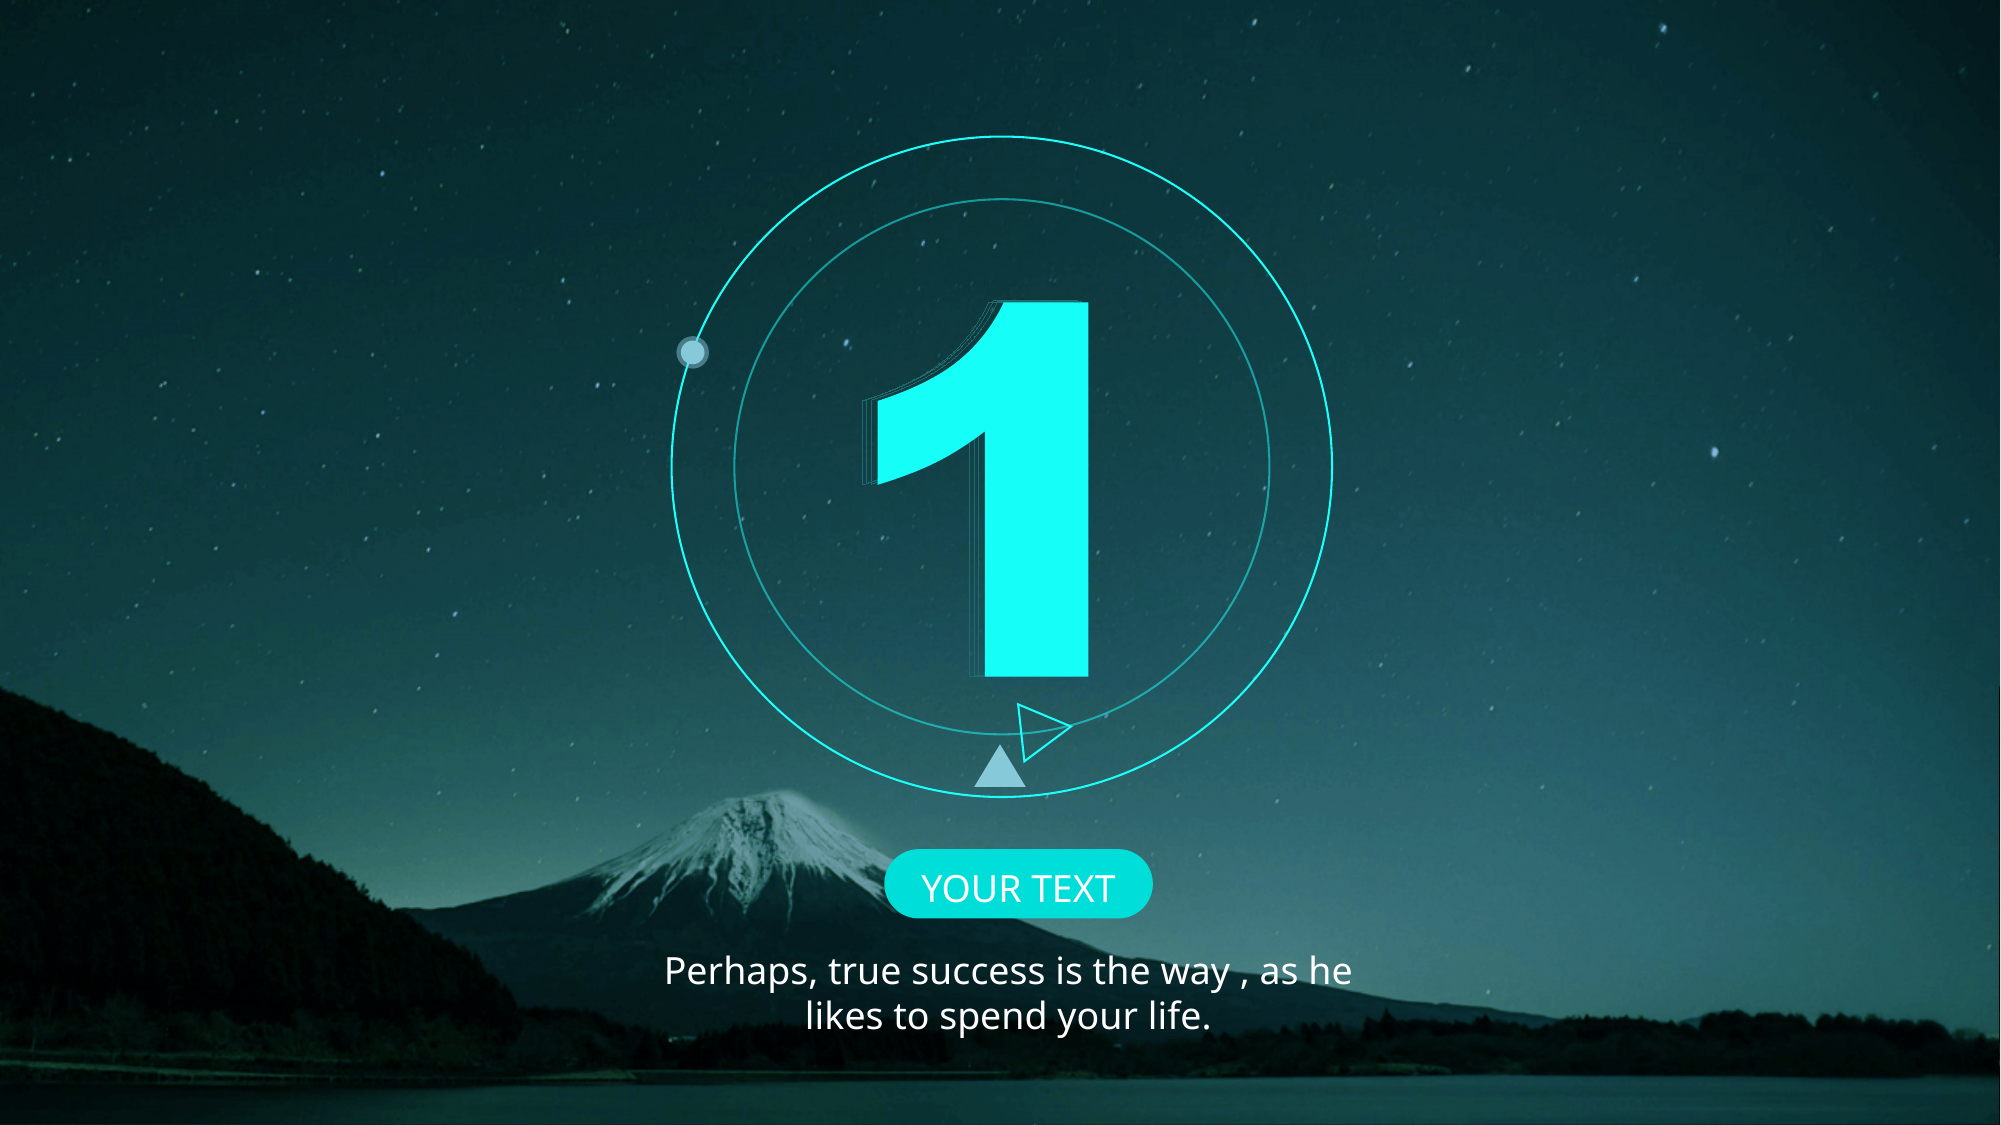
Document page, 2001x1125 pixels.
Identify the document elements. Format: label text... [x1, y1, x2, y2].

text_box [972, 742, 1028, 788]
text_box [1016, 702, 1074, 764]
text_box Perhaps, true success is the way , as he likes to spend your life. [633, 940, 1384, 1090]
picture [0, 0, 2001, 1125]
text_box [895, 848, 1142, 857]
text_box [679, 339, 706, 366]
text_box [670, 135, 1334, 799]
text_box YOUR TEXT [862, 857, 1176, 918]
